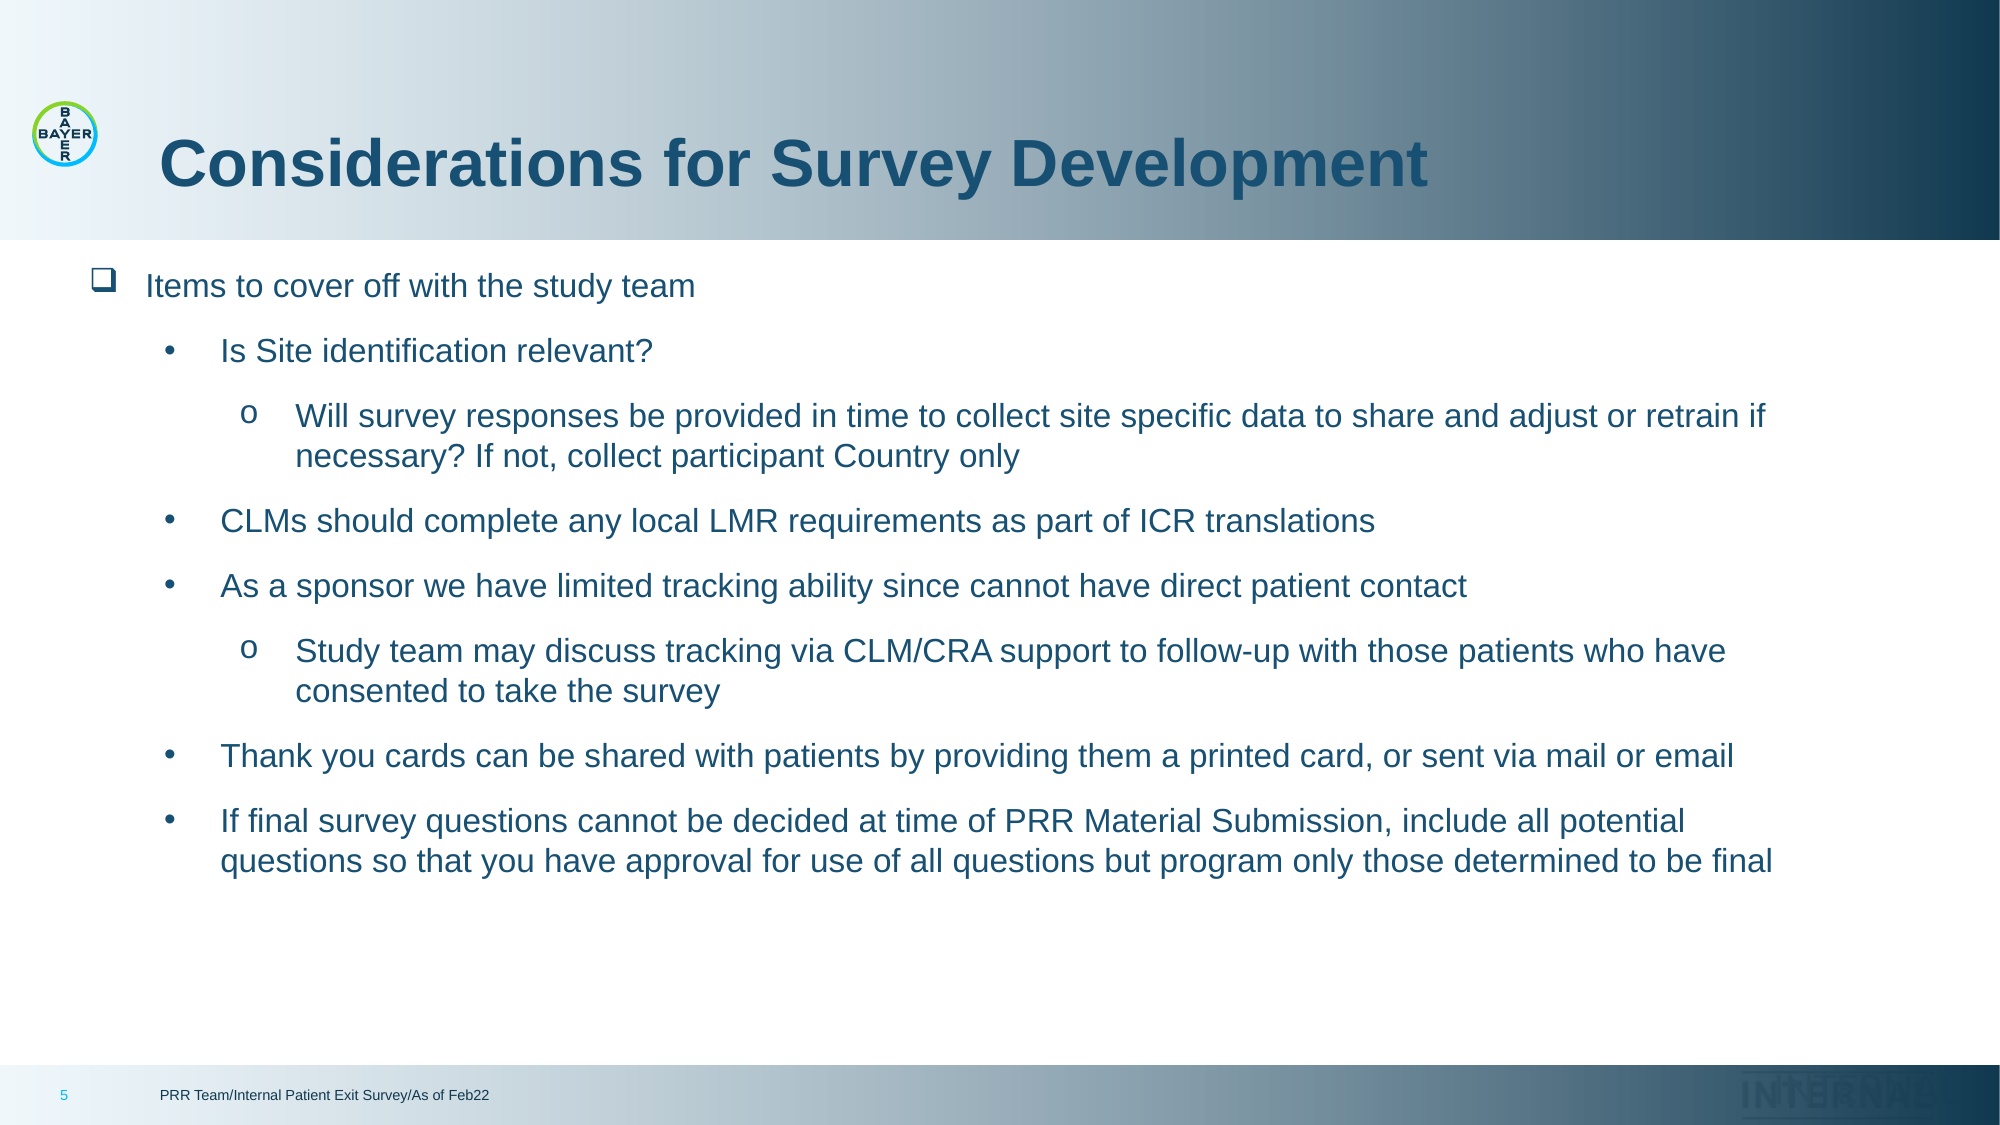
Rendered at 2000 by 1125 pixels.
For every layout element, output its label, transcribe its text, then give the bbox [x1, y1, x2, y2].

footer PRR Team/Internal Patient Exit Survey/As of Feb22 [159, 1085, 1578, 1104]
text_box Items to cover off with the study team Is Site identification relevant? Will survey responses be provided in time to collect site specific data to share and adjust or retrain if necessary? If not, collect participant Country only CLMs should complete any local LMR requirements as part of ICR translations As a sponsor we have limited tracking ability since cannot have direct patient contact Study team may discuss tracking via CLM/CRA support to follow-up with those patients who have consented to take the survey Thank you cards can be shared with patients by providing them a printed card, or sent via mail or email If final survey questions cannot be decided at time of PRR Material Submission, include all potential questions so that you have approval for use of all questions but program only those determined to be final [74, 257, 1805, 952]
title Considerations for Survey Development [159, 59, 1926, 200]
slide_number 5 [32, 1085, 97, 1104]
picture [64, 105, 82, 112]
